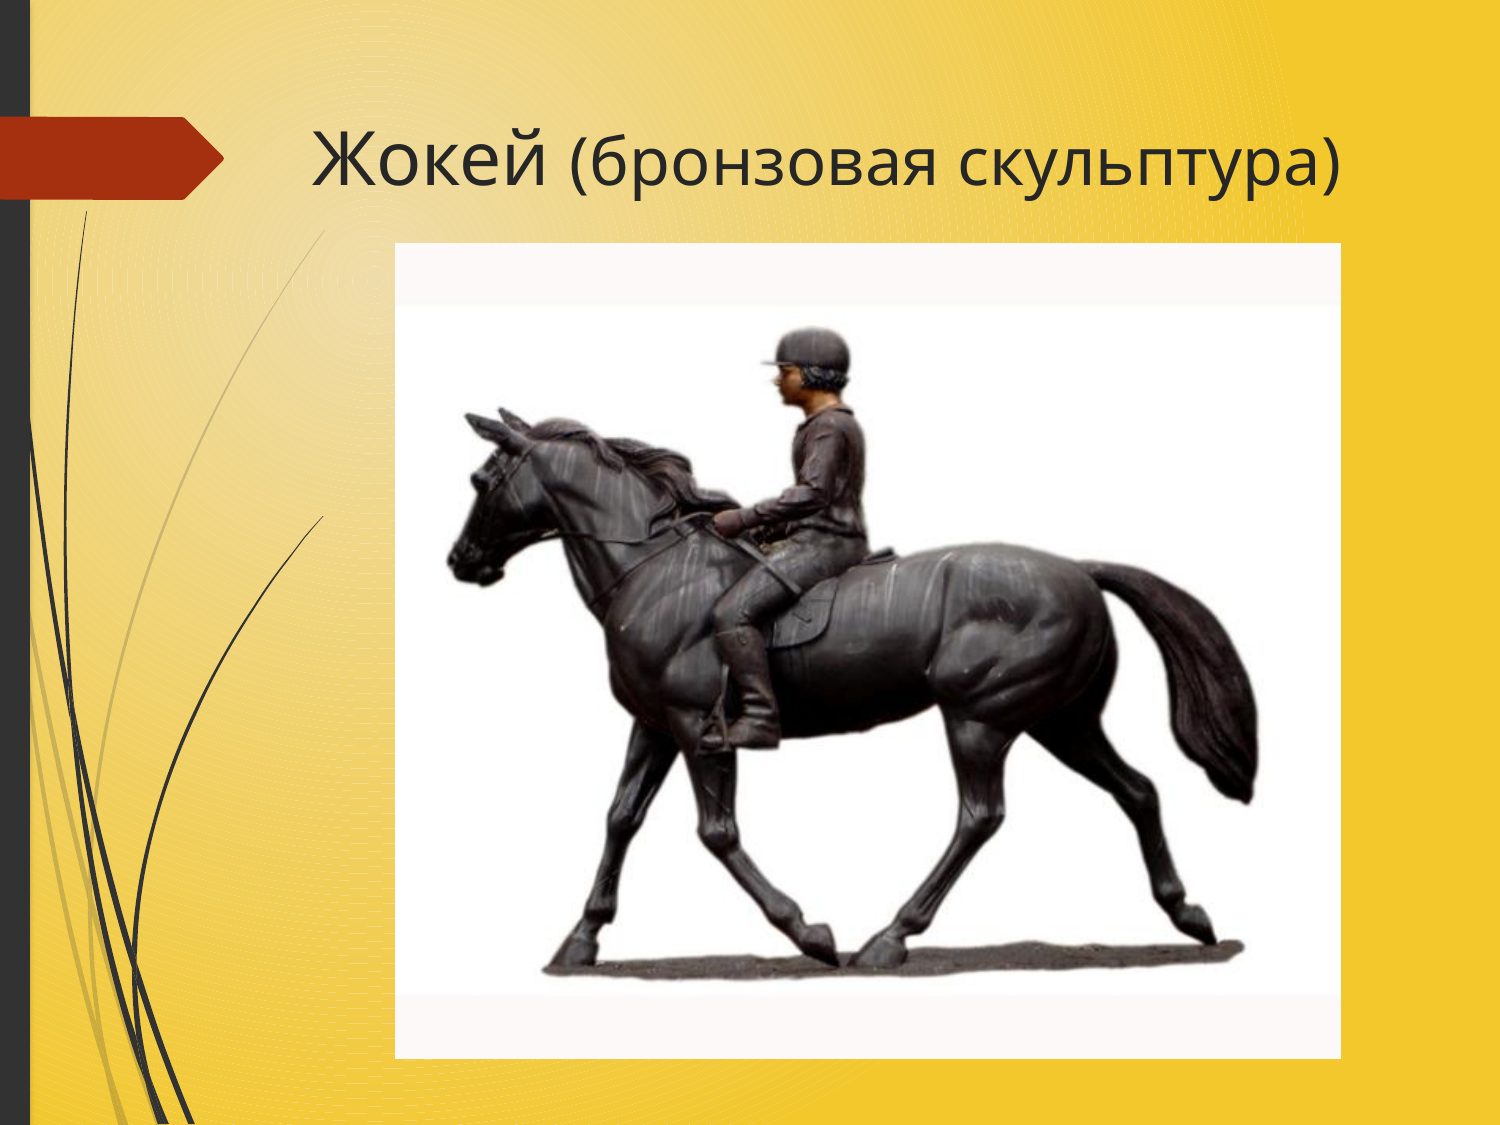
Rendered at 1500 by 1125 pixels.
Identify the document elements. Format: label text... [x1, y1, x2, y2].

title Жокей (бронзовая скульптура) [253, 102, 1400, 313]
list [395, 243, 1341, 1059]
